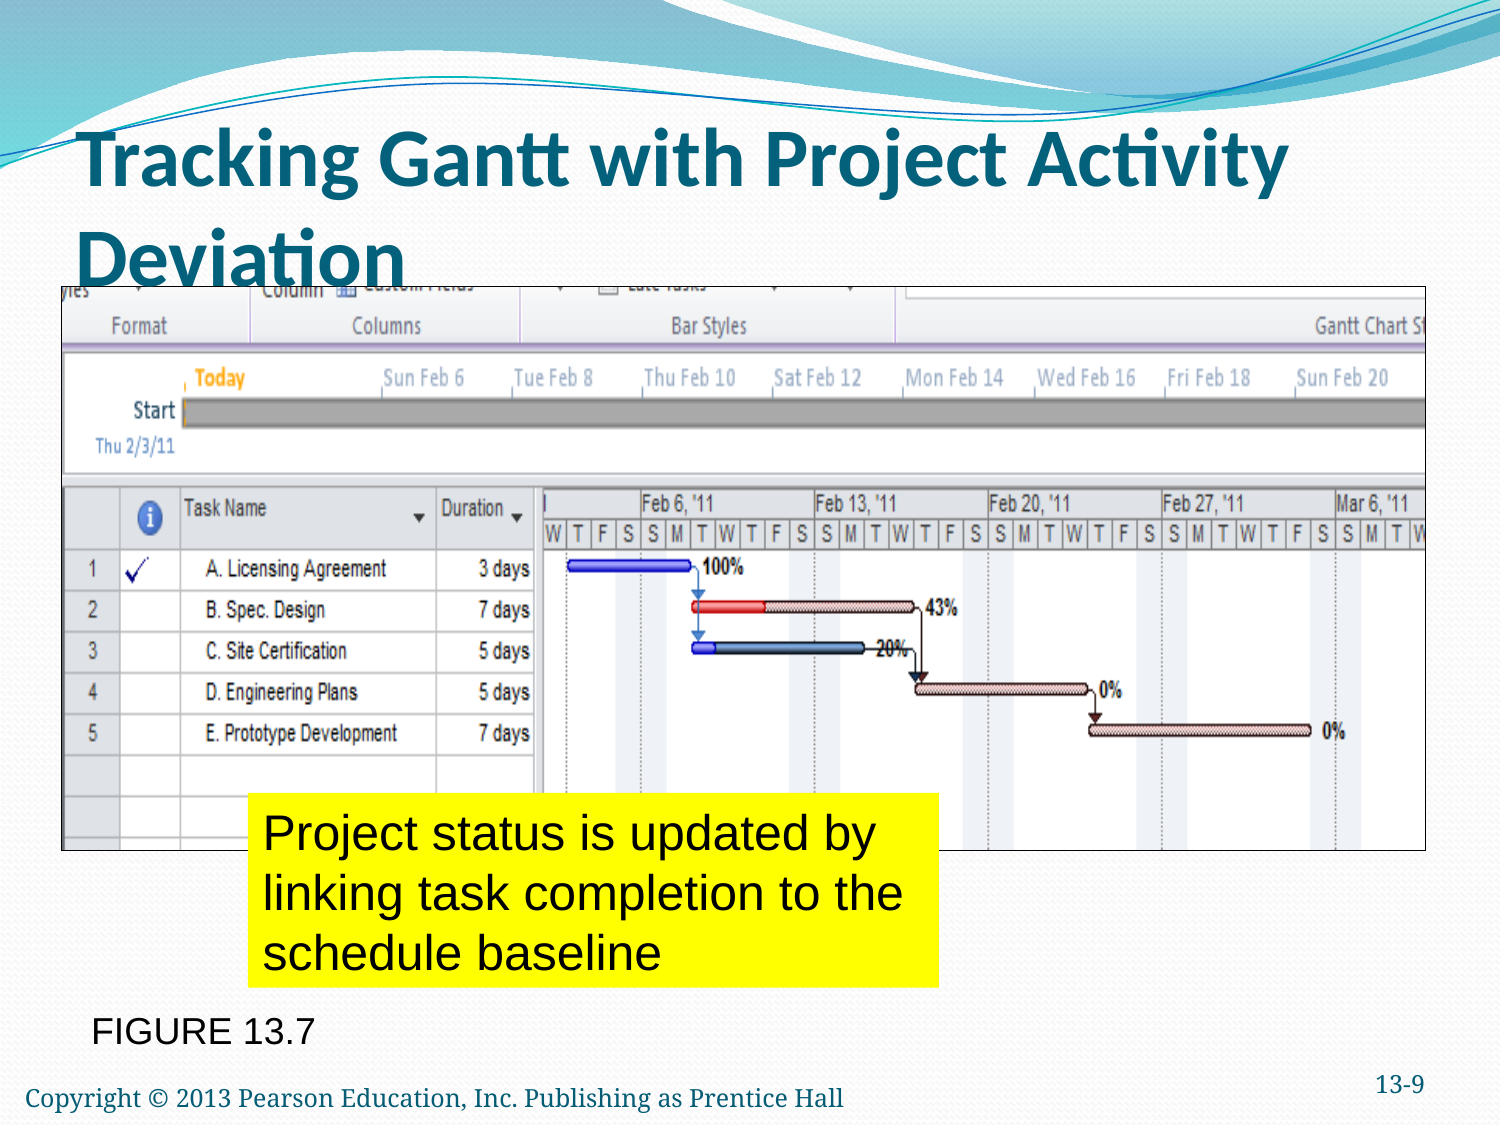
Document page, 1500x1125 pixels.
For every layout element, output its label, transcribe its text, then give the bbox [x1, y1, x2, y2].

text_box FIGURE 13.7 [76, 1000, 353, 1060]
table_cell [1426, 289, 1432, 304]
title Tracking Gantt with Project Activity Deviation [74, 115, 1438, 304]
text_box Project status is updated by linking task completion to the schedule baseline [247, 863, 939, 988]
slide_number 13-9 [1299, 1042, 1425, 1103]
picture [62, 287, 1426, 851]
text_box Copyright © 2013 Pearson Education, Inc. Publishing as Prentice Hall [24, 1074, 988, 1113]
